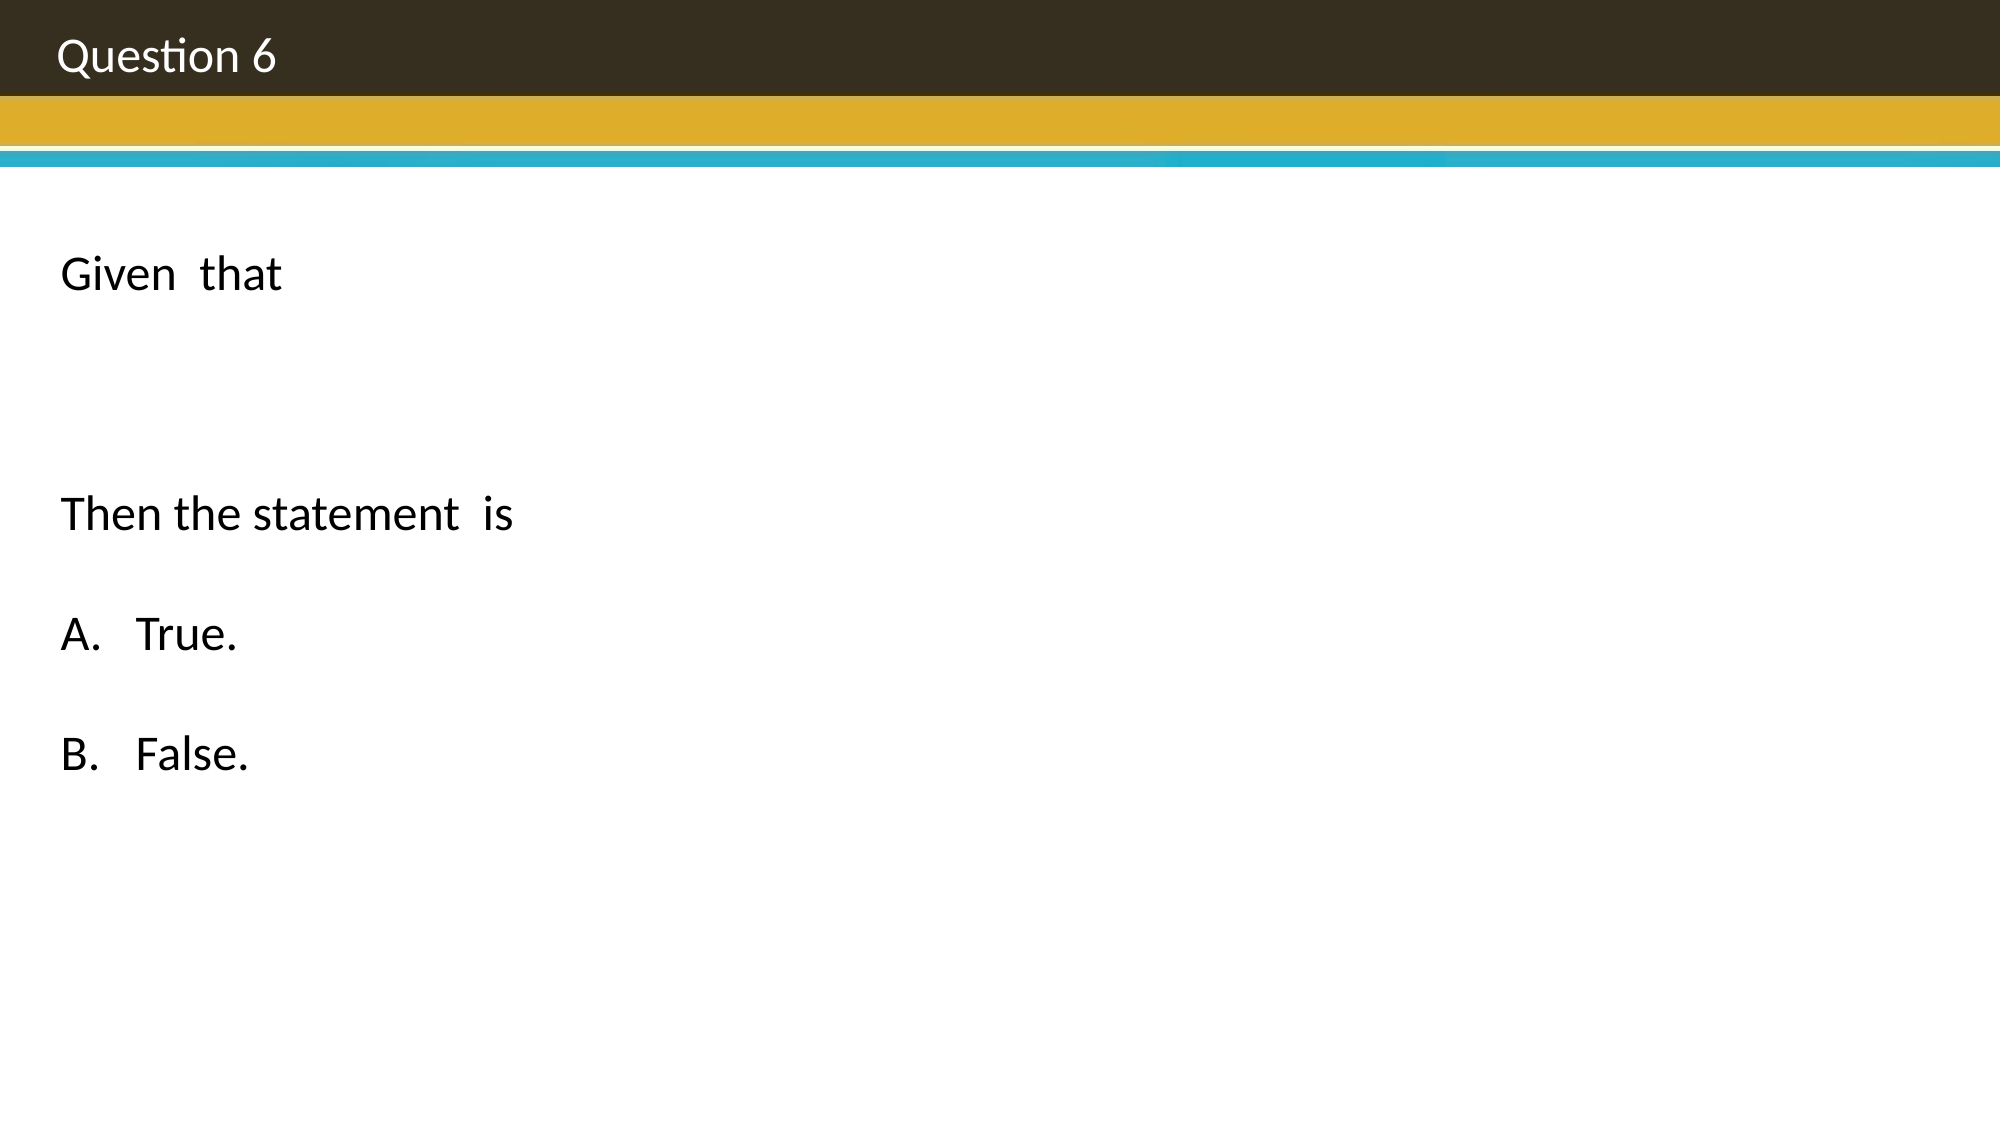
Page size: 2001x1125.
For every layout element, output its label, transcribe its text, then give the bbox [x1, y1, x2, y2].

picture [0, 0, 2000, 167]
text_box Question 6 [41, 14, 293, 90]
